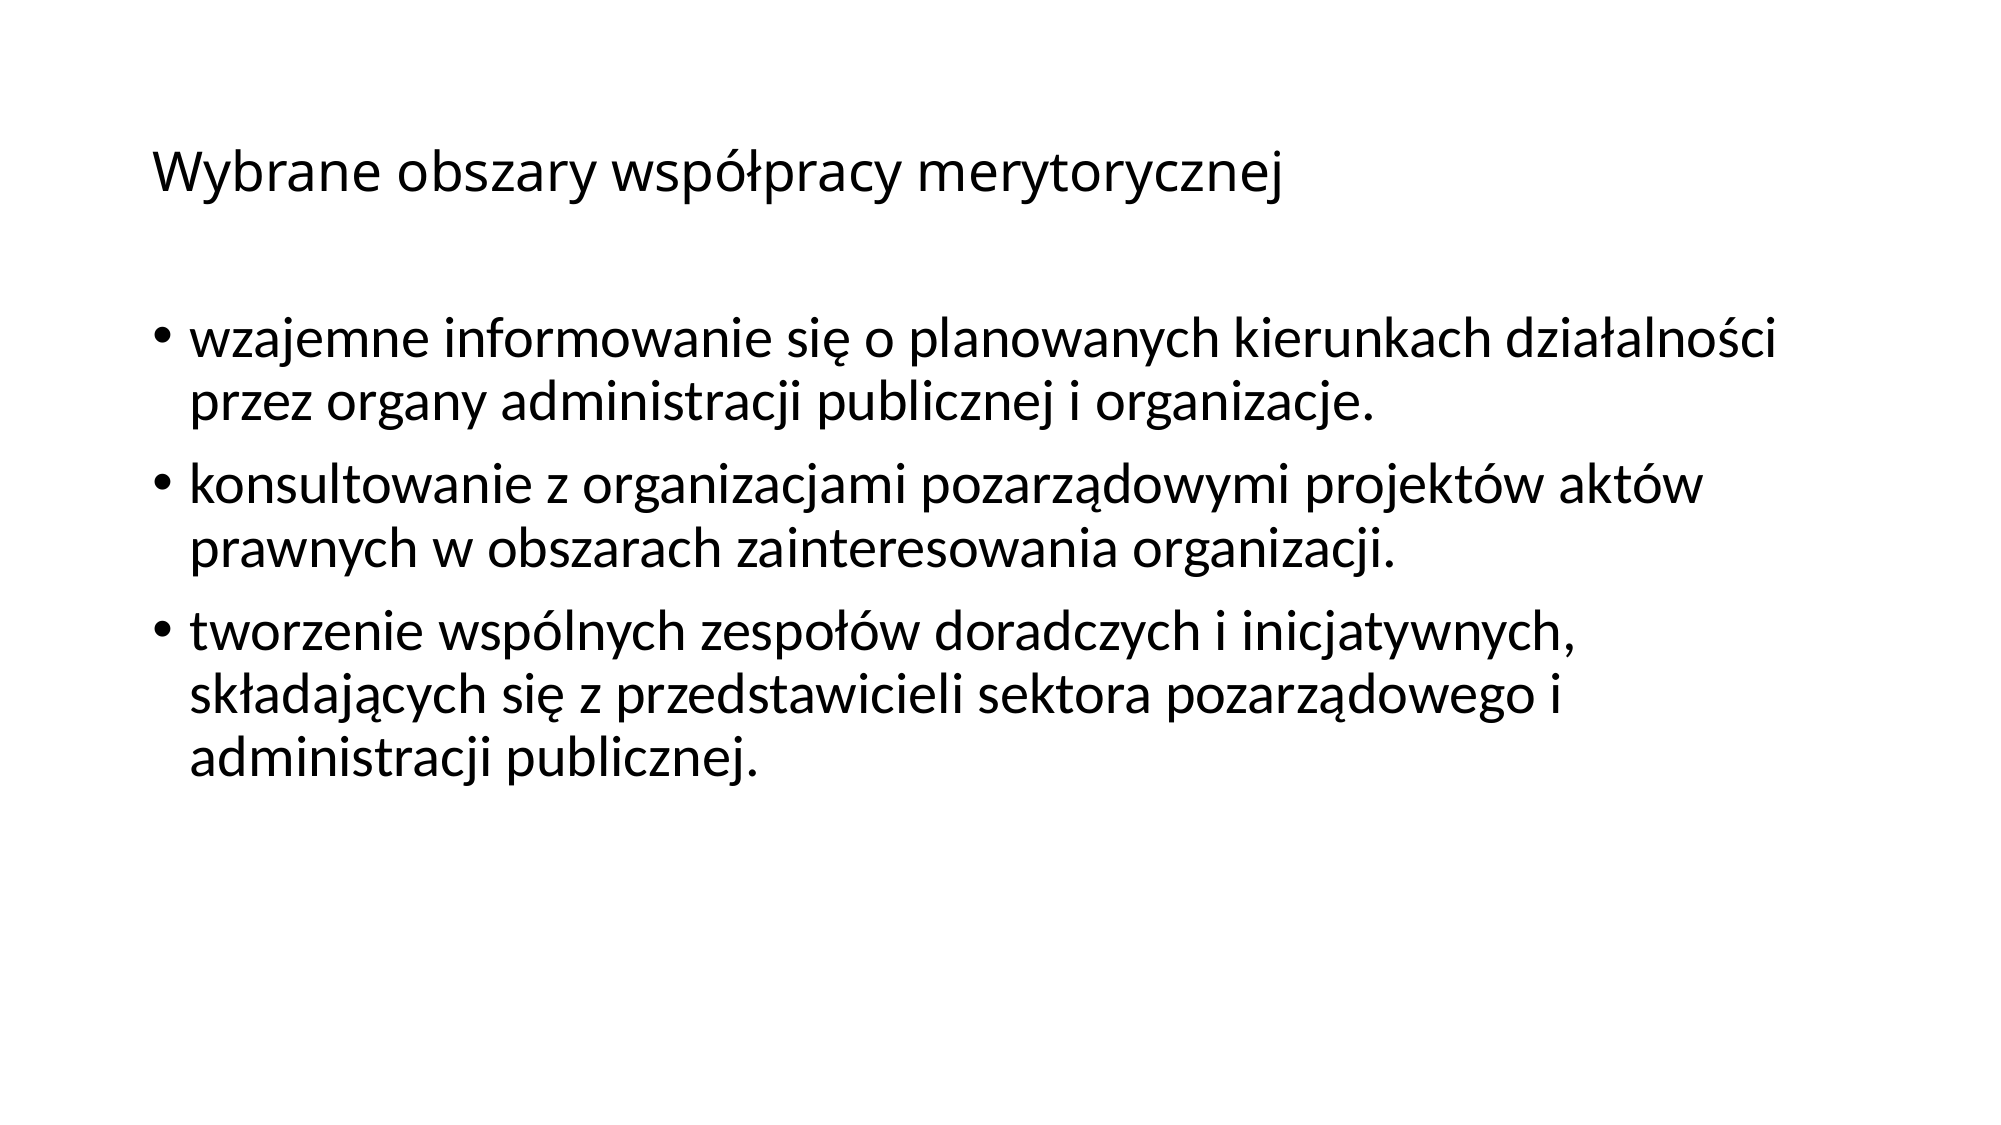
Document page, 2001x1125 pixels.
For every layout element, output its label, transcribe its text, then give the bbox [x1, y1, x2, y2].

title Wybrane obszary współpracy merytorycznej [137, 136, 1863, 278]
list wzajemne informowanie się o planowanych kierunkach działalności przez organy administracji publicznej i organizacje. konsultowanie z organizacjami pozarządowymi projektów aktów prawnych w obszarach zainteresowania organizacji. tworzenie wspólnych zespołów doradczych i inicjatywnych, składających się z przedstawicieli sektora pozarządowego i administracji publicznej. [137, 299, 1863, 1014]
